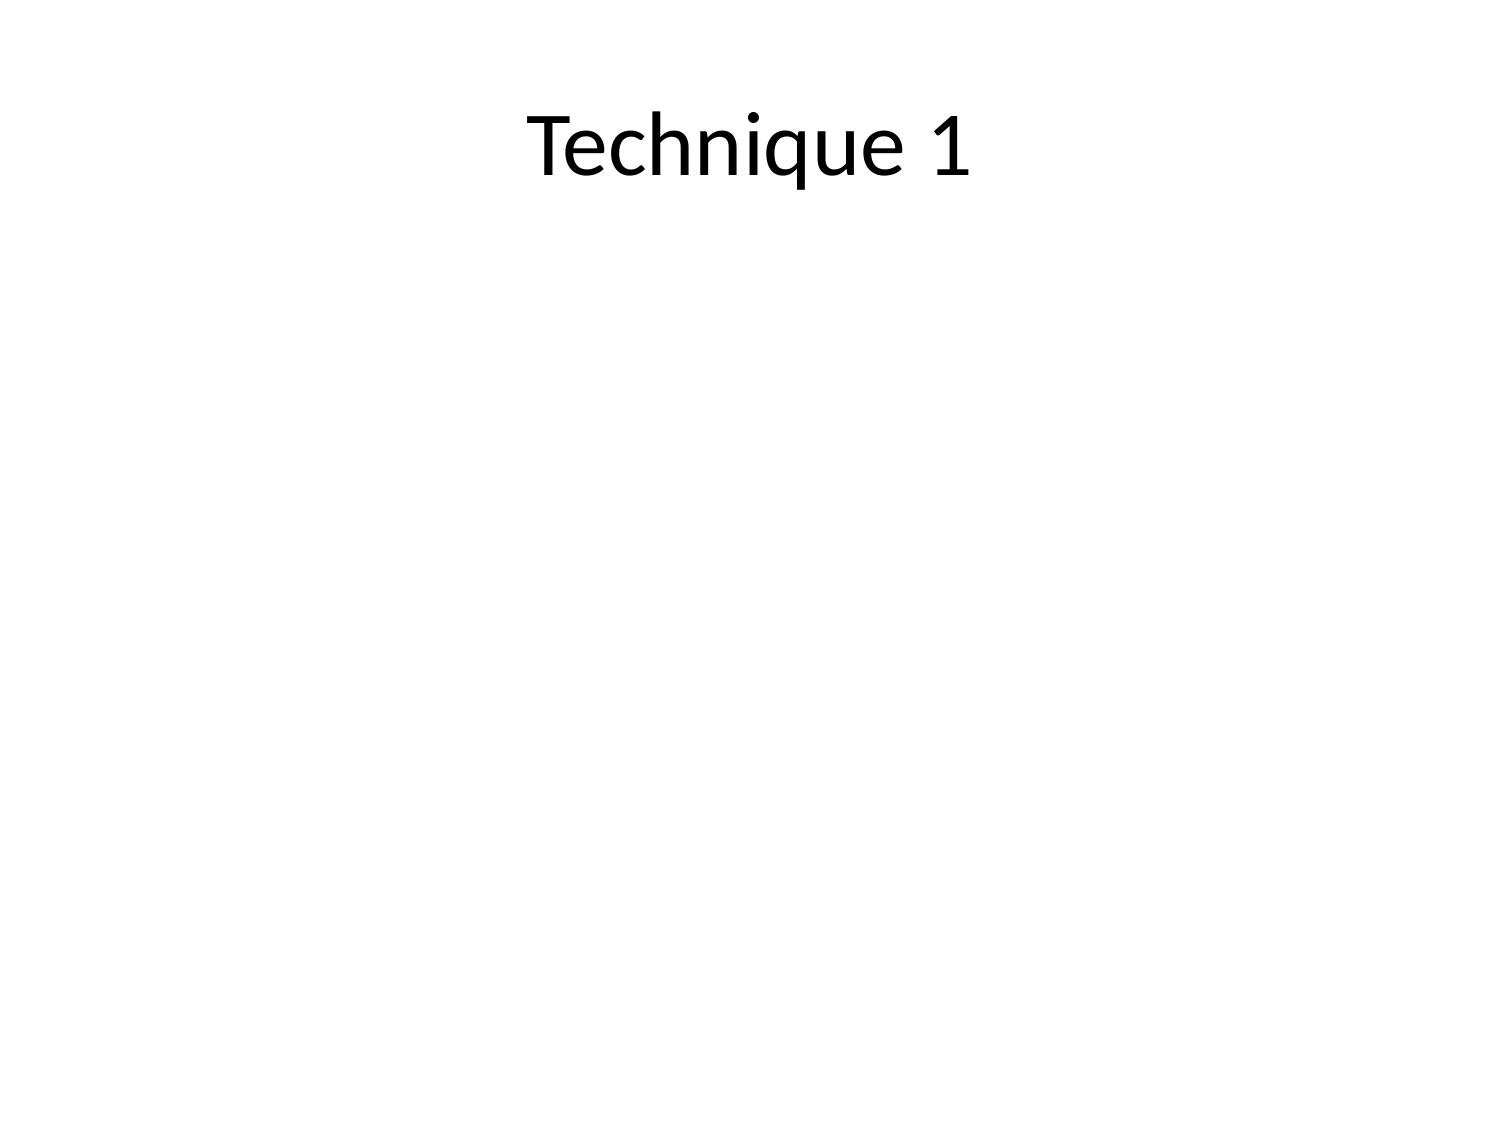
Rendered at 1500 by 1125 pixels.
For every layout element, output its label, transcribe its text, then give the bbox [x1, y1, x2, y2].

title Technique 1 [75, 45, 1425, 233]
